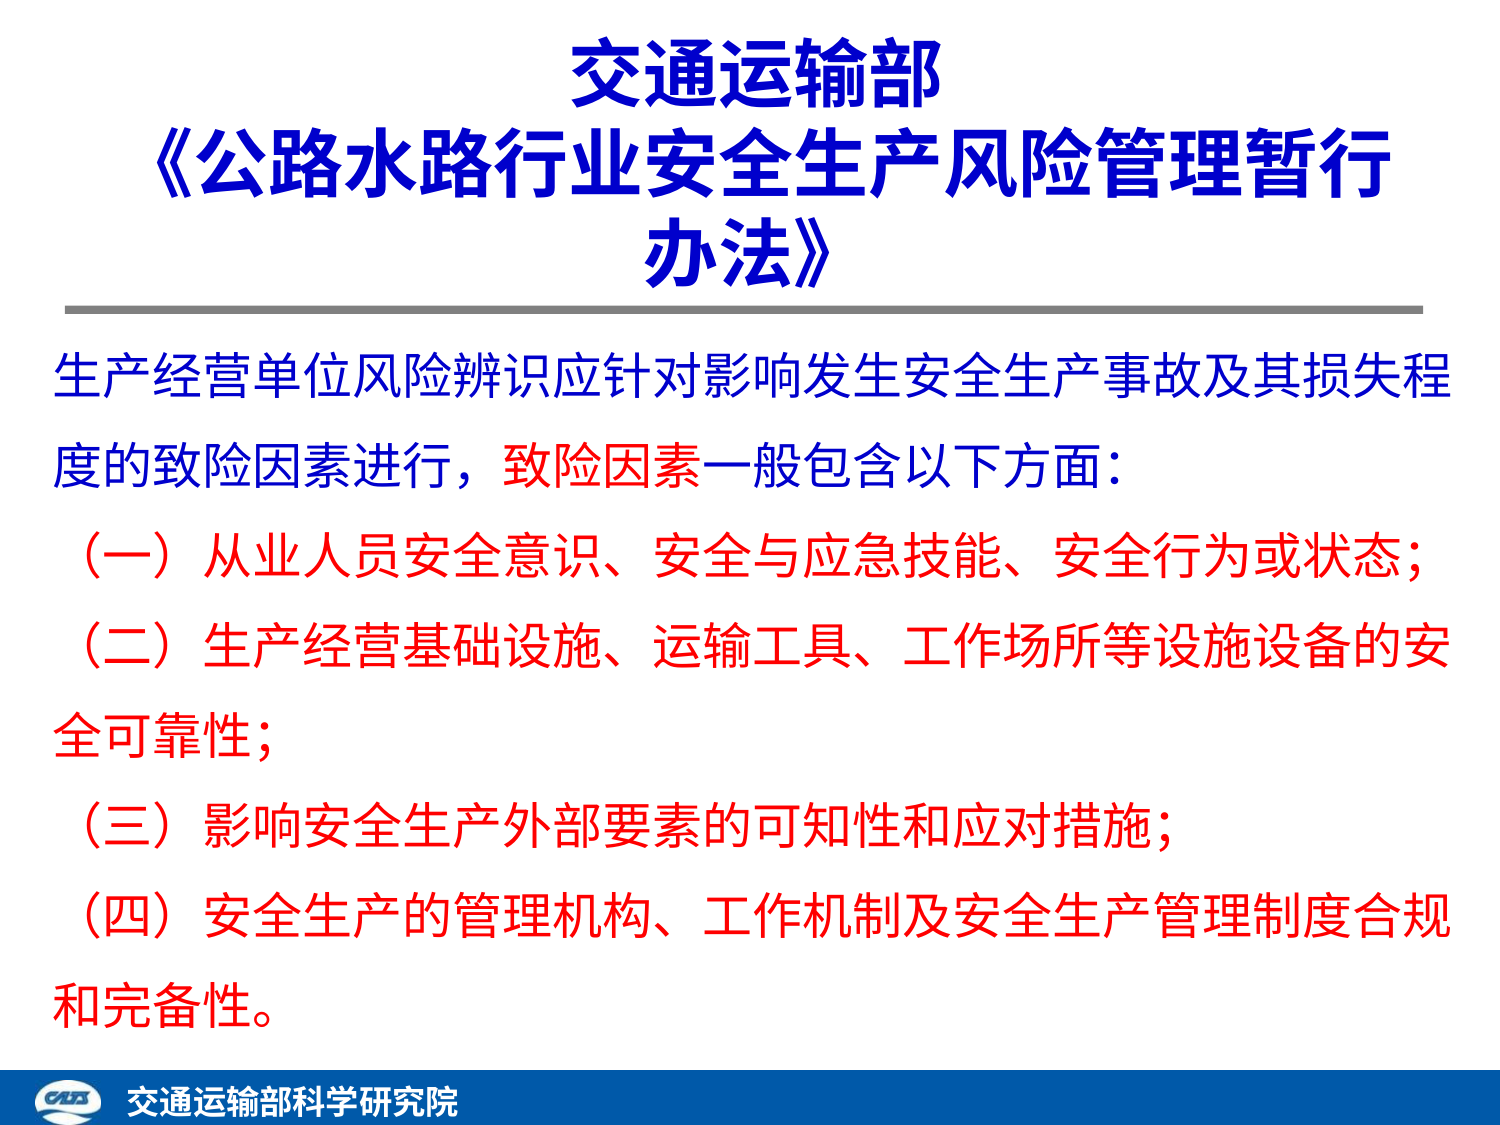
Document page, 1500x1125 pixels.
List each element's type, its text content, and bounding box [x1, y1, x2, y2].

text_box 交通运输部 《公路水路行业安全生产风险管理暂行办法》 [76, 19, 1436, 304]
text_box 生产经营单位风险辨识应针对影响发生安全生产事故及其损失程度的致险因素进行，致险因素一般包含以下方面： （一）从业人员安全意识、安全与应急技能、安全行为或状态； （二）生产经营基础设施、运输工具、工作场所等设施设备的安全可靠性； （三）影响安全生产外部要素的可知性和应对措施； （四）安全生产的管理机构、工作机制及安全生产管理制度合规和完备性。 [38, 306, 1500, 1042]
picture [0, 1070, 1500, 1125]
